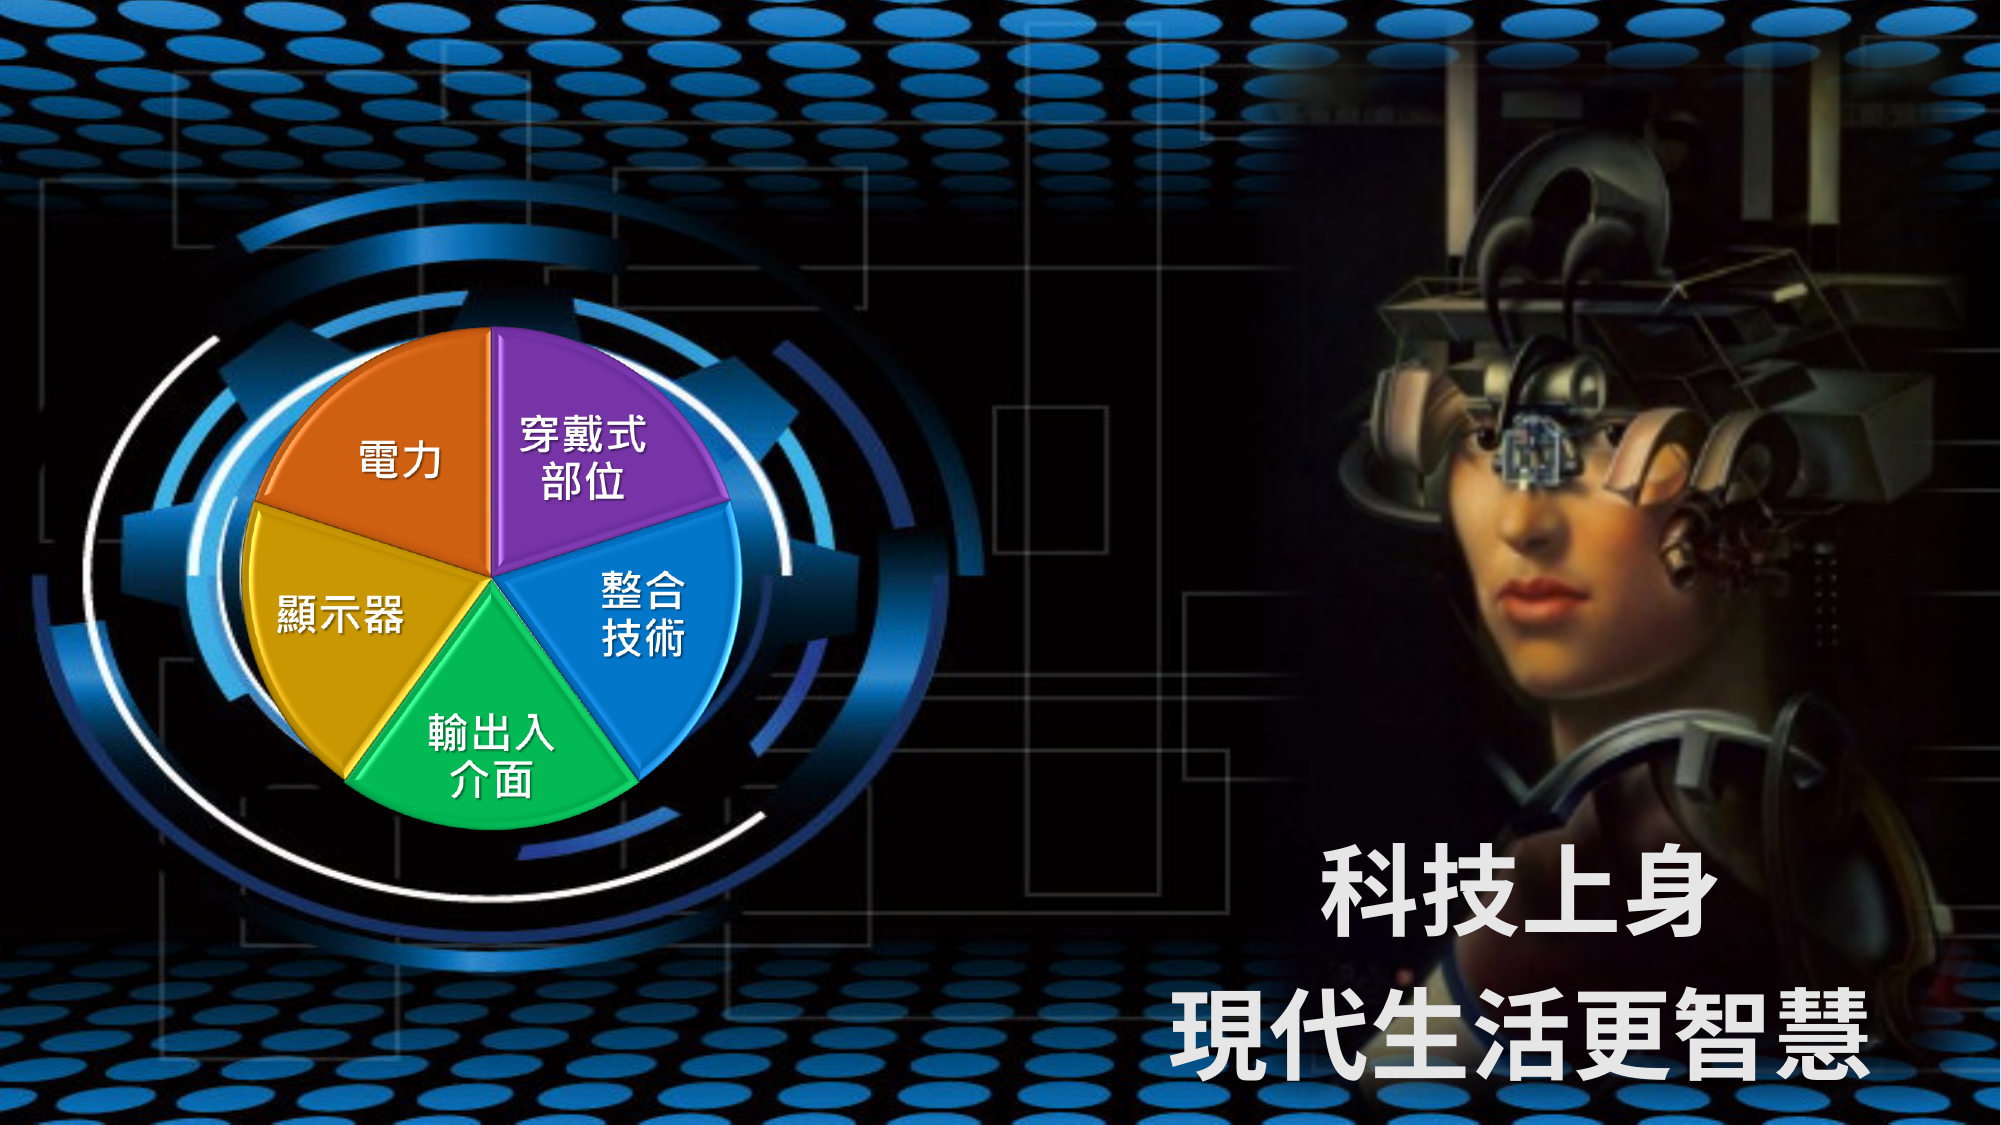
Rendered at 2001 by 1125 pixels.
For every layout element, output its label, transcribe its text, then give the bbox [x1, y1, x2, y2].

picture [0, 0, 2001, 1125]
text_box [239, 324, 744, 837]
title 科技上身 現代生活更智慧 [1090, 803, 1953, 1093]
